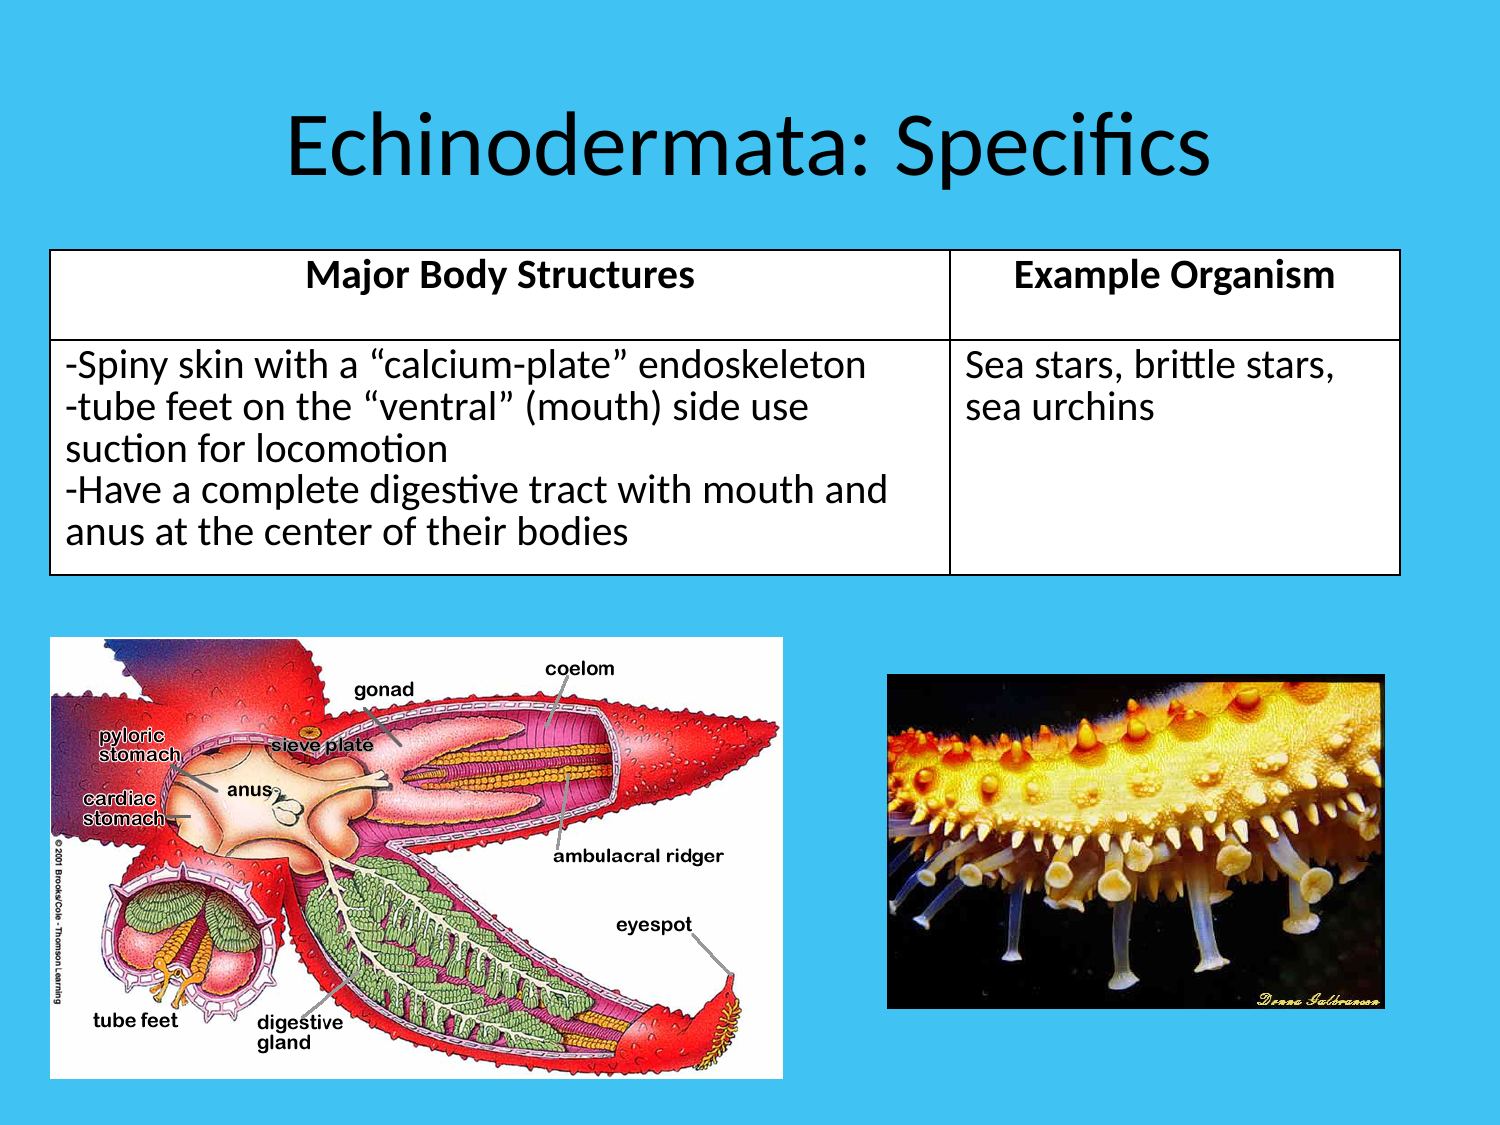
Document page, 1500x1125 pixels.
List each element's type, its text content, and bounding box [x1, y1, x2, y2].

table_header Example Organism [951, 251, 1399, 339]
picture [49, 637, 784, 1079]
table_cell Sea stars, brittle stars, sea urchins [951, 341, 1399, 574]
table_cell -Spiny skin with a “calcium-plate” endoskeleton -tube feet on the “ventral” (mouth) side use suction for locomotion -Have a complete digestive tract with mouth and anus at the center of their bodies [51, 341, 949, 574]
title Echinodermata: Specifics [75, 45, 1425, 233]
picture [887, 674, 1385, 1009]
table_header Major Body Structures [51, 251, 949, 339]
